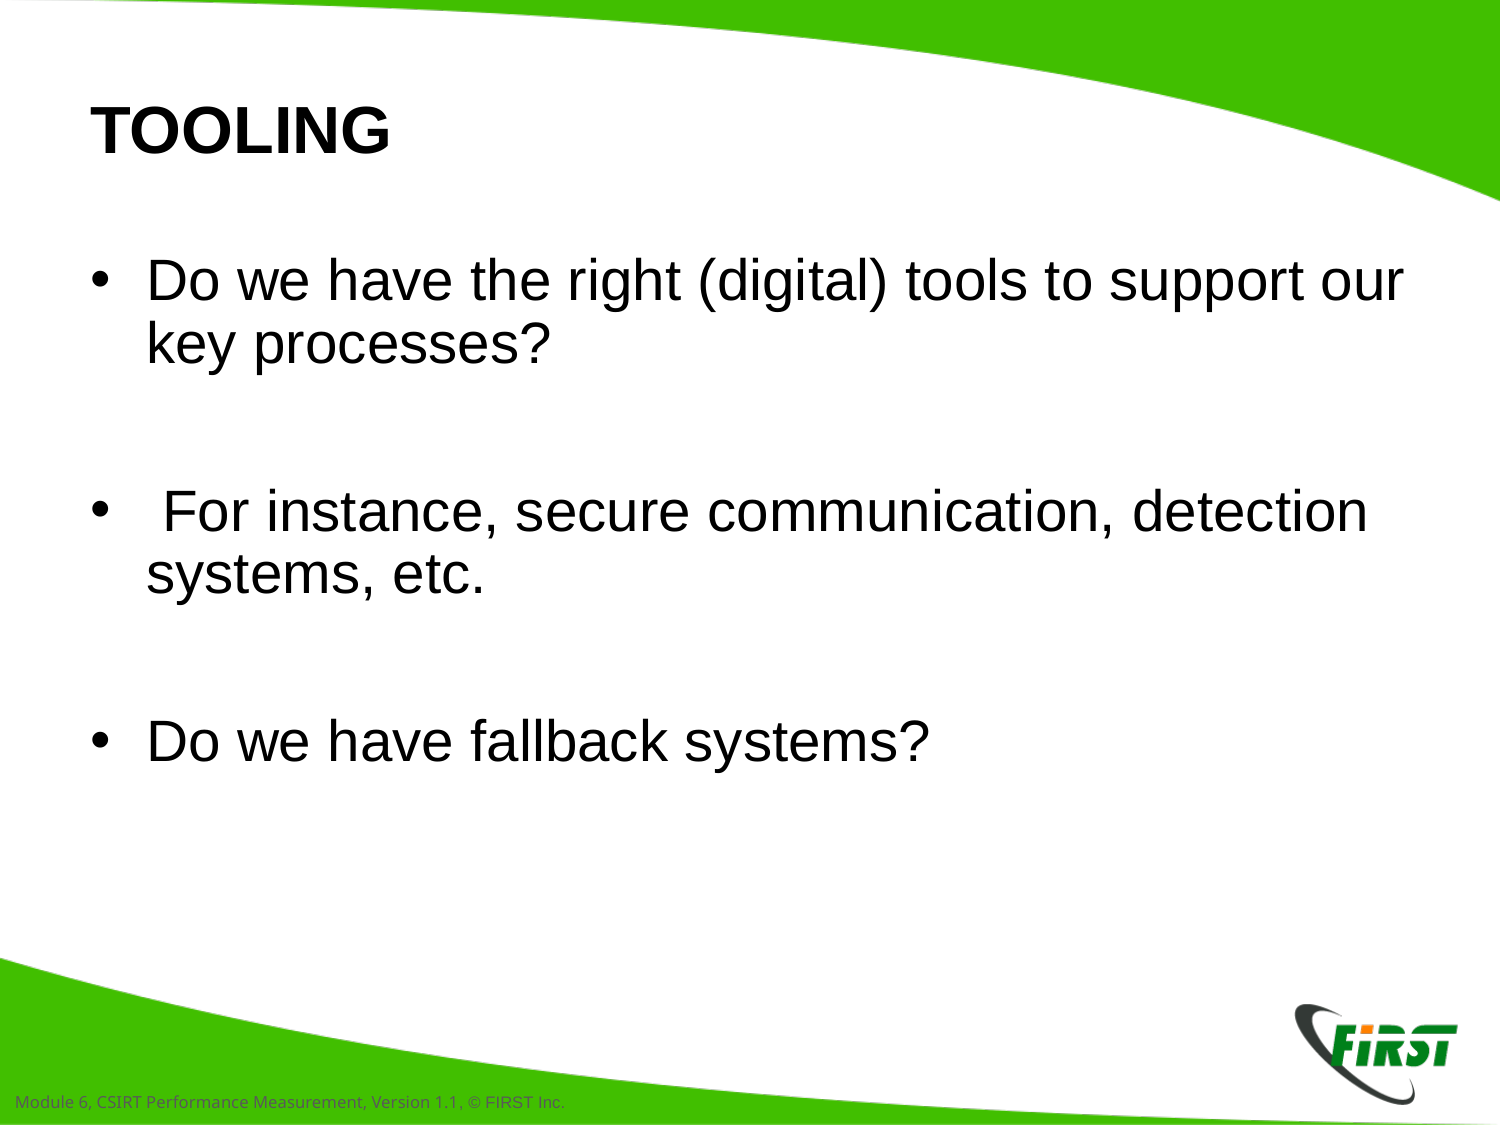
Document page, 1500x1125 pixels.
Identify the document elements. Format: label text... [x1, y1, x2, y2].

title TOOLING [75, 59, 1436, 205]
list Do we have the right (digital) tools to support our key processes? For instance, secure communication, detection systems, etc. Do we have fallback systems? [75, 242, 1436, 1015]
picture [0, 0, 1500, 1125]
